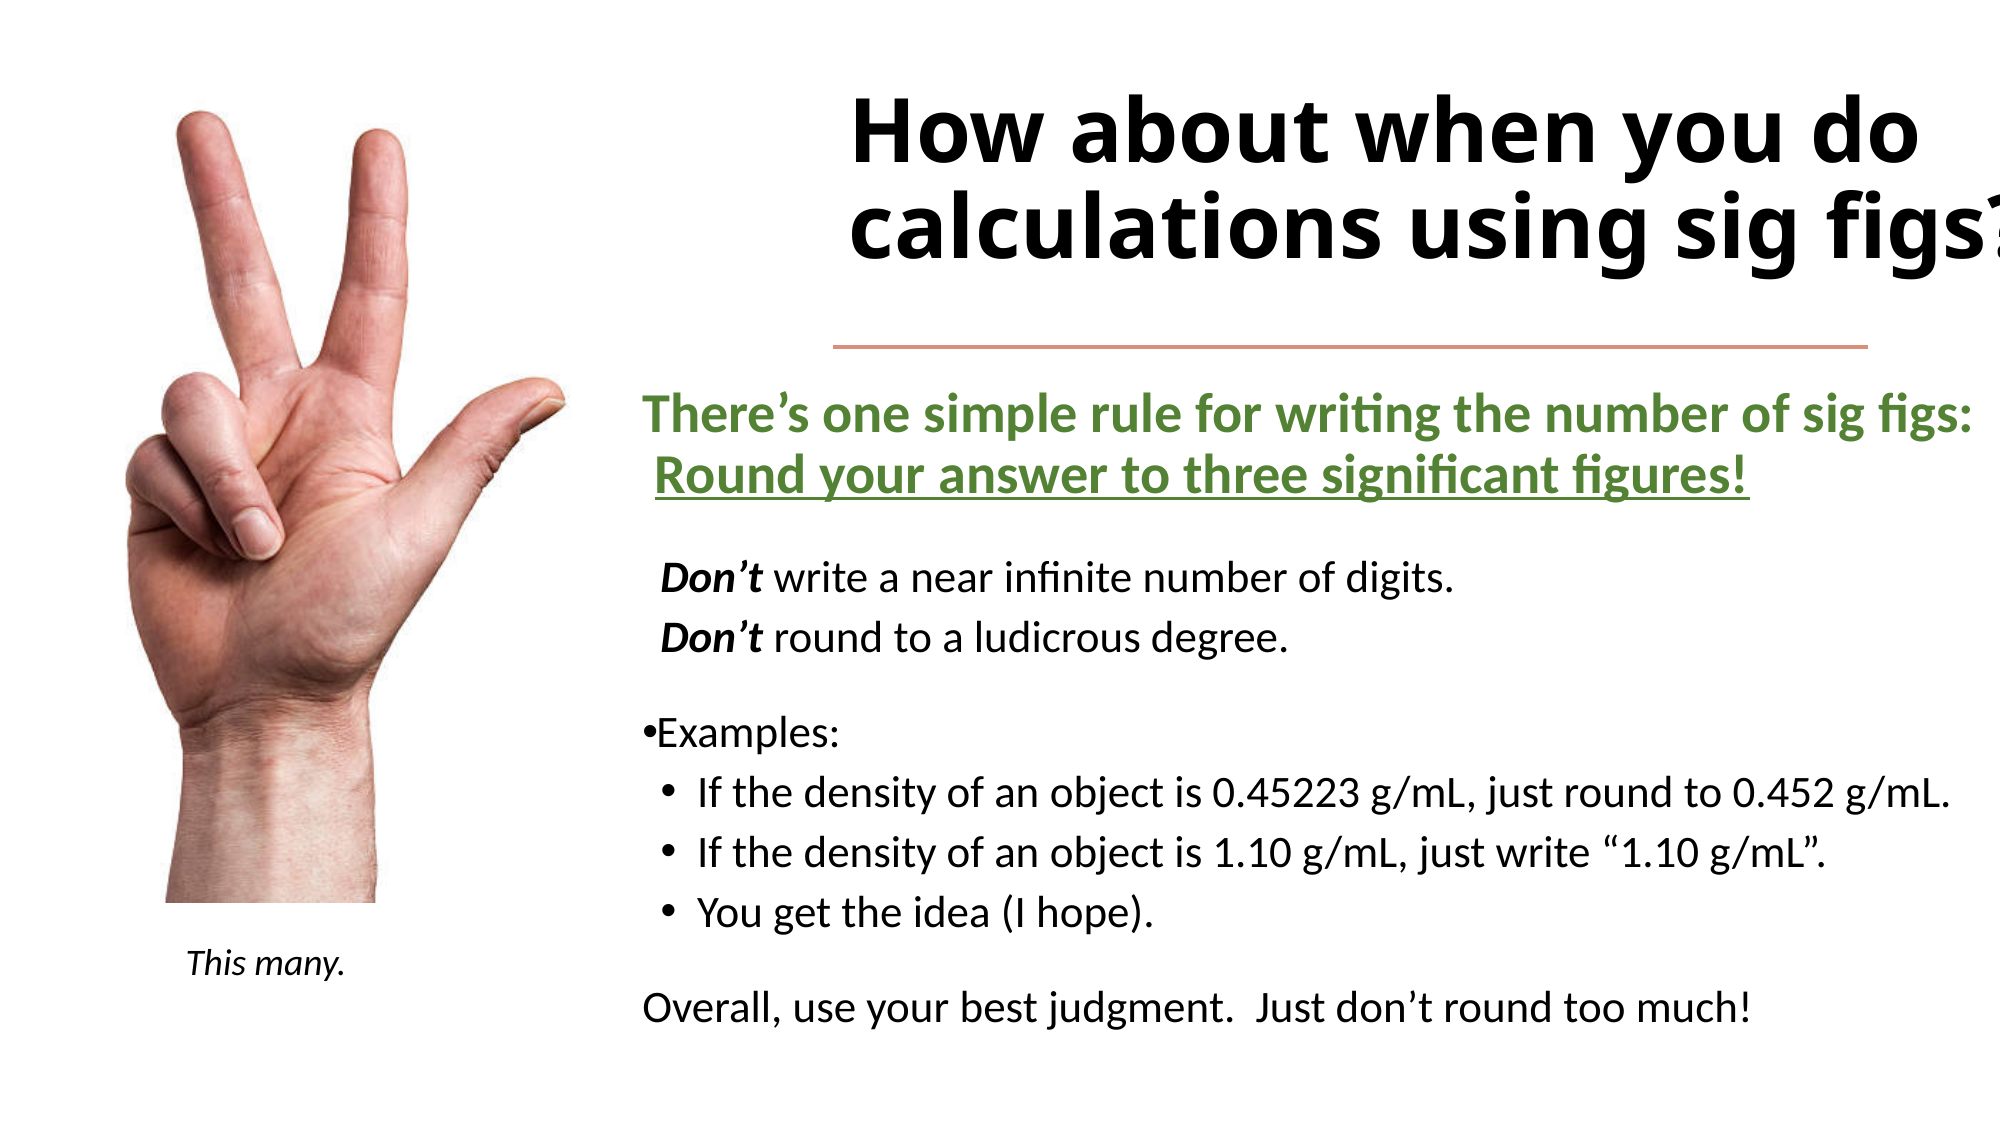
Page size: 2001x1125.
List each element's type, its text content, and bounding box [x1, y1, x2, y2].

title How about when you do calculations using sig figs? [833, 74, 2000, 286]
text_box This many. [170, 930, 503, 991]
picture [46, 43, 628, 903]
text_box There’s one simple rule for writing the number of sig figs: Round your answer to three significant figures! Don’t write a near infinite number of digits. Don’t round to a ludicrous degree. Examples: If the density of an object is 0.45223 g/mL, just round to 0.452 g/mL. If the density of an object is 1.10 g/mL, just write “1.10 g/mL”. You get the idea (I hope). Overall, use your best judgment. Just don’t round too much! [627, 376, 2000, 1082]
